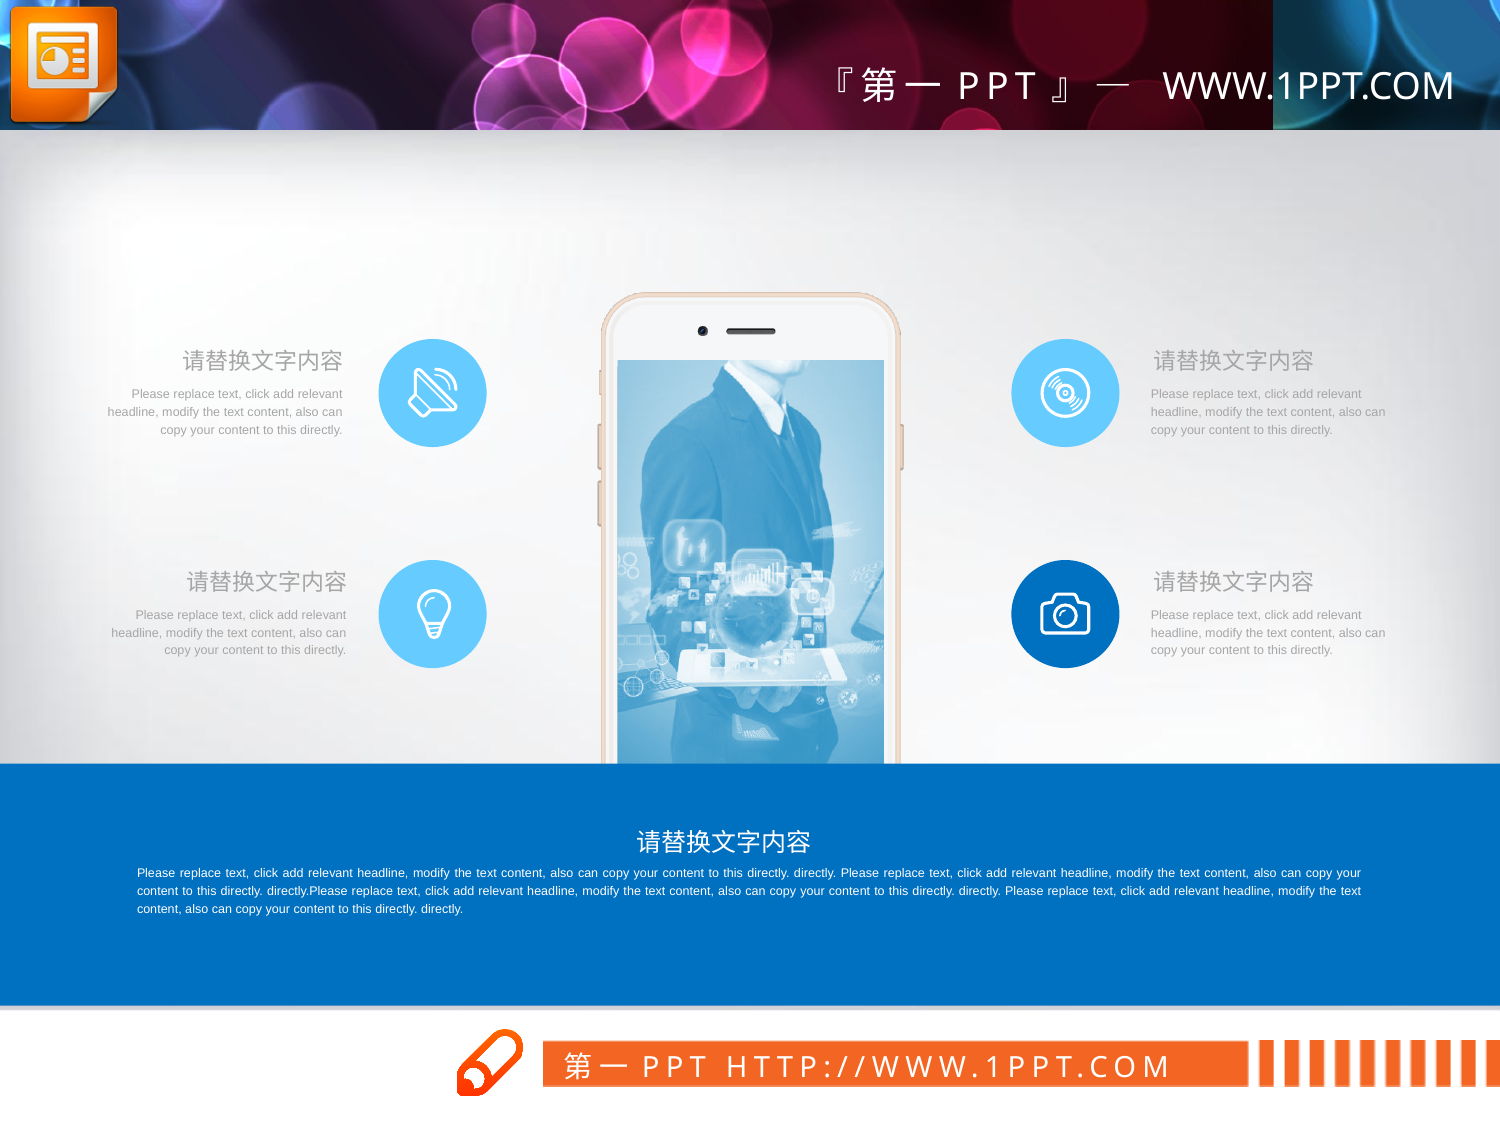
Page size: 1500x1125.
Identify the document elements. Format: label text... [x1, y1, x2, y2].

text_box 请替换文字内容 [1153, 561, 1363, 595]
picture [543, 1040, 1500, 1087]
picture [0, 0, 1500, 911]
text_box Please replace text, click add relevant headline, modify the text content, also can copy your content to this directly. [87, 603, 347, 658]
text_box 请替换文字内容 [134, 341, 344, 375]
picture [0, 1006, 1500, 1012]
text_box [1011, 559, 1120, 669]
text_box 请替换文字内容 [1153, 341, 1363, 375]
text_box Please replace text, click add relevant headline, modify the text content, also can copy your content to this directly. directly. Please replace text, click add relevant headline, modify the text content, also can copy your content to this directly. directly.Please replace text, click add relevant headline, modify the text content, also can copy your content to this directly. directly. Please replace text, click add relevant headline, modify the text content, also can copy your content to this directly. directly. [913, 861, 1361, 916]
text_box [1011, 338, 1120, 448]
text_box Please replace text, click add relevant headline, modify the text content, also can copy your content to this directly. [1150, 383, 1410, 438]
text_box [378, 559, 487, 669]
text_box Please replace text, click add relevant headline, modify the text content, also can copy your content to this directly. [1150, 603, 1410, 658]
text_box [0, 763, 1500, 1006]
text_box Please replace text, click add relevant headline, modify the text content, also can copy your content to this directly. directly. Please replace text, click add relevant headline, modify the text content, also can copy your content to this directly. directly.Please replace text, click add relevant headline, modify the text content, also can copy your content to this directly. directly. Please replace text, click add relevant headline, modify the text content, also can copy your content to this directly. directly. [137, 861, 583, 916]
text_box Please replace text, click add relevant headline, modify the text content, also can copy your content to this directly. [83, 383, 343, 438]
text_box 请替换文字内容 [138, 561, 348, 595]
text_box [378, 338, 487, 448]
